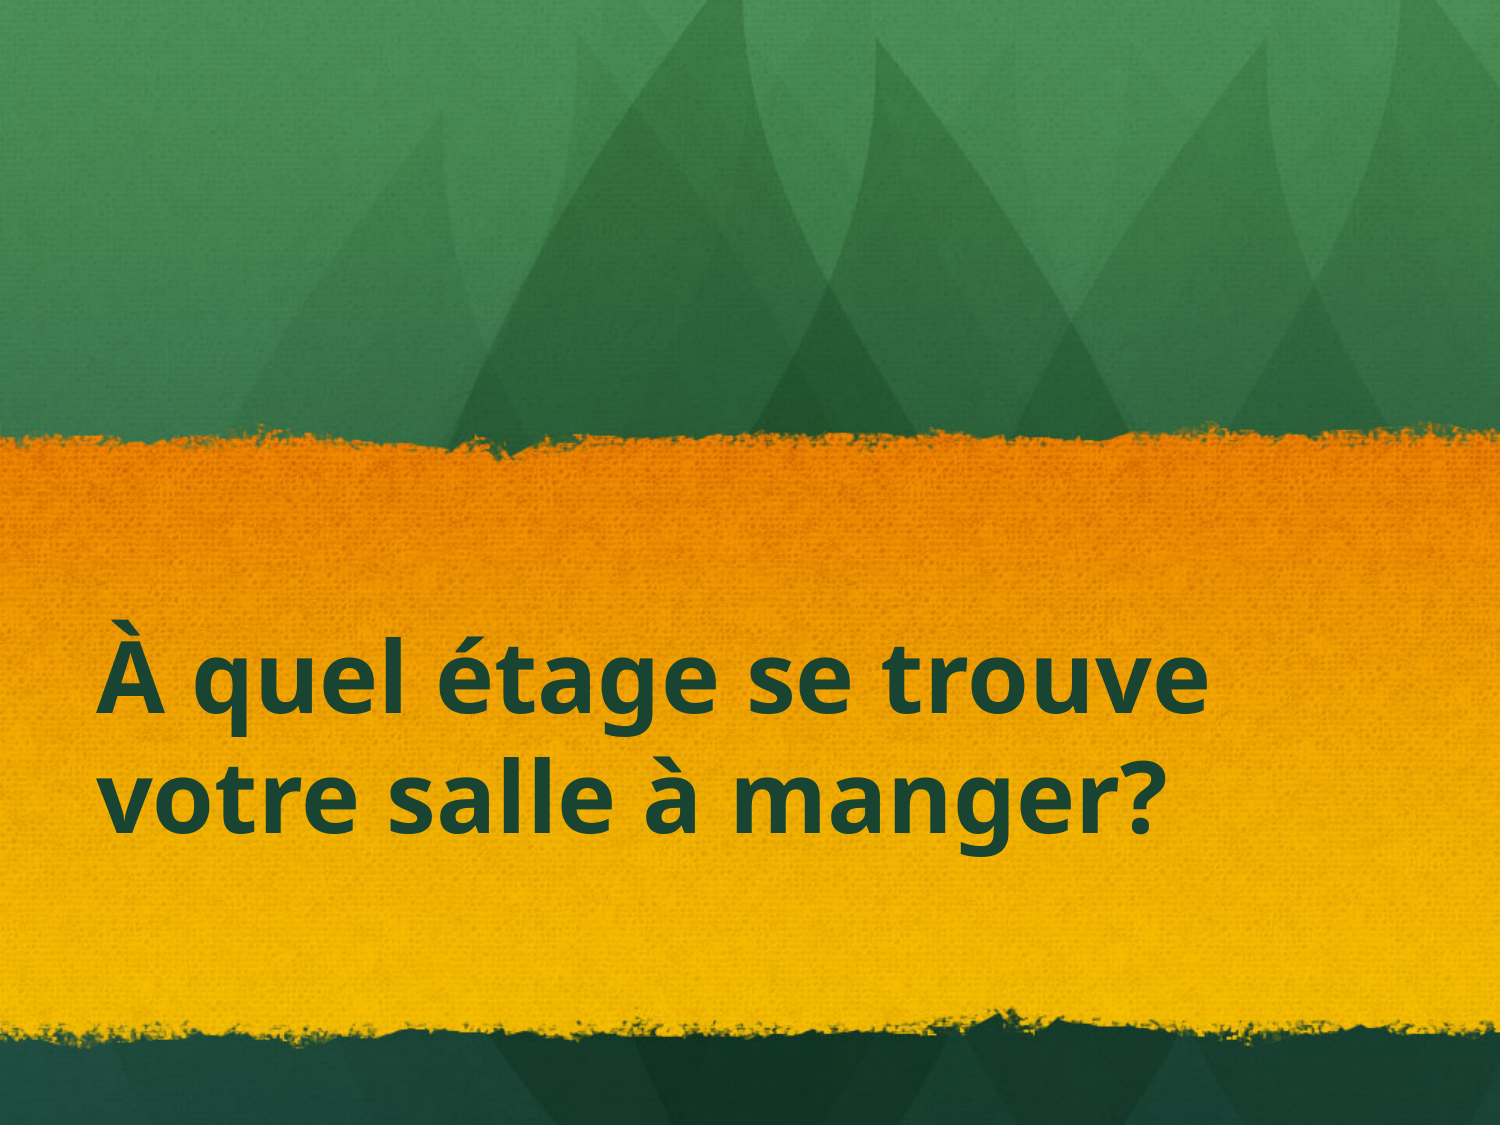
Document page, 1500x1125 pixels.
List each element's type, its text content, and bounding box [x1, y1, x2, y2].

title À quel étage se trouve votre salle à manger? [81, 619, 1262, 861]
picture [0, 0, 1500, 1125]
